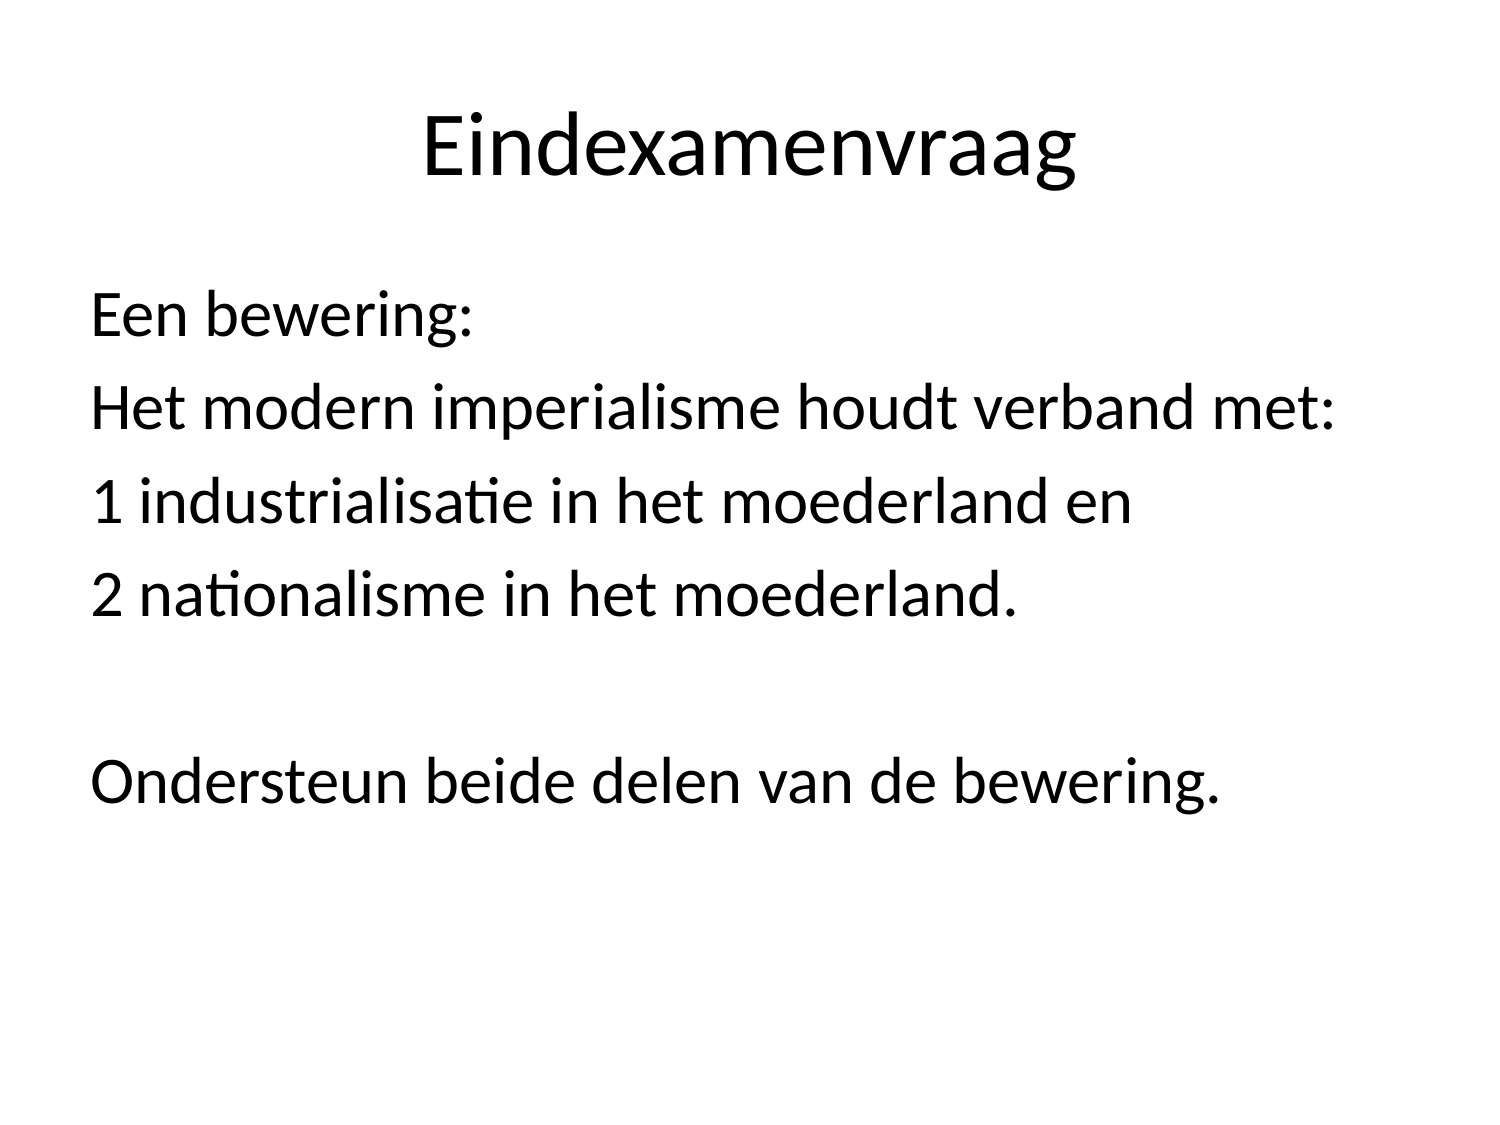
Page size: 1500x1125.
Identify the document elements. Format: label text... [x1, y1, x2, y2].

list Een bewering: Het modern imperialisme houdt verband met: 1 industrialisatie in het moederland en 2 nationalisme in het moederland. Ondersteun beide delen van de bewering. [75, 262, 1425, 1005]
title Eindexamenvraag [75, 45, 1425, 233]
